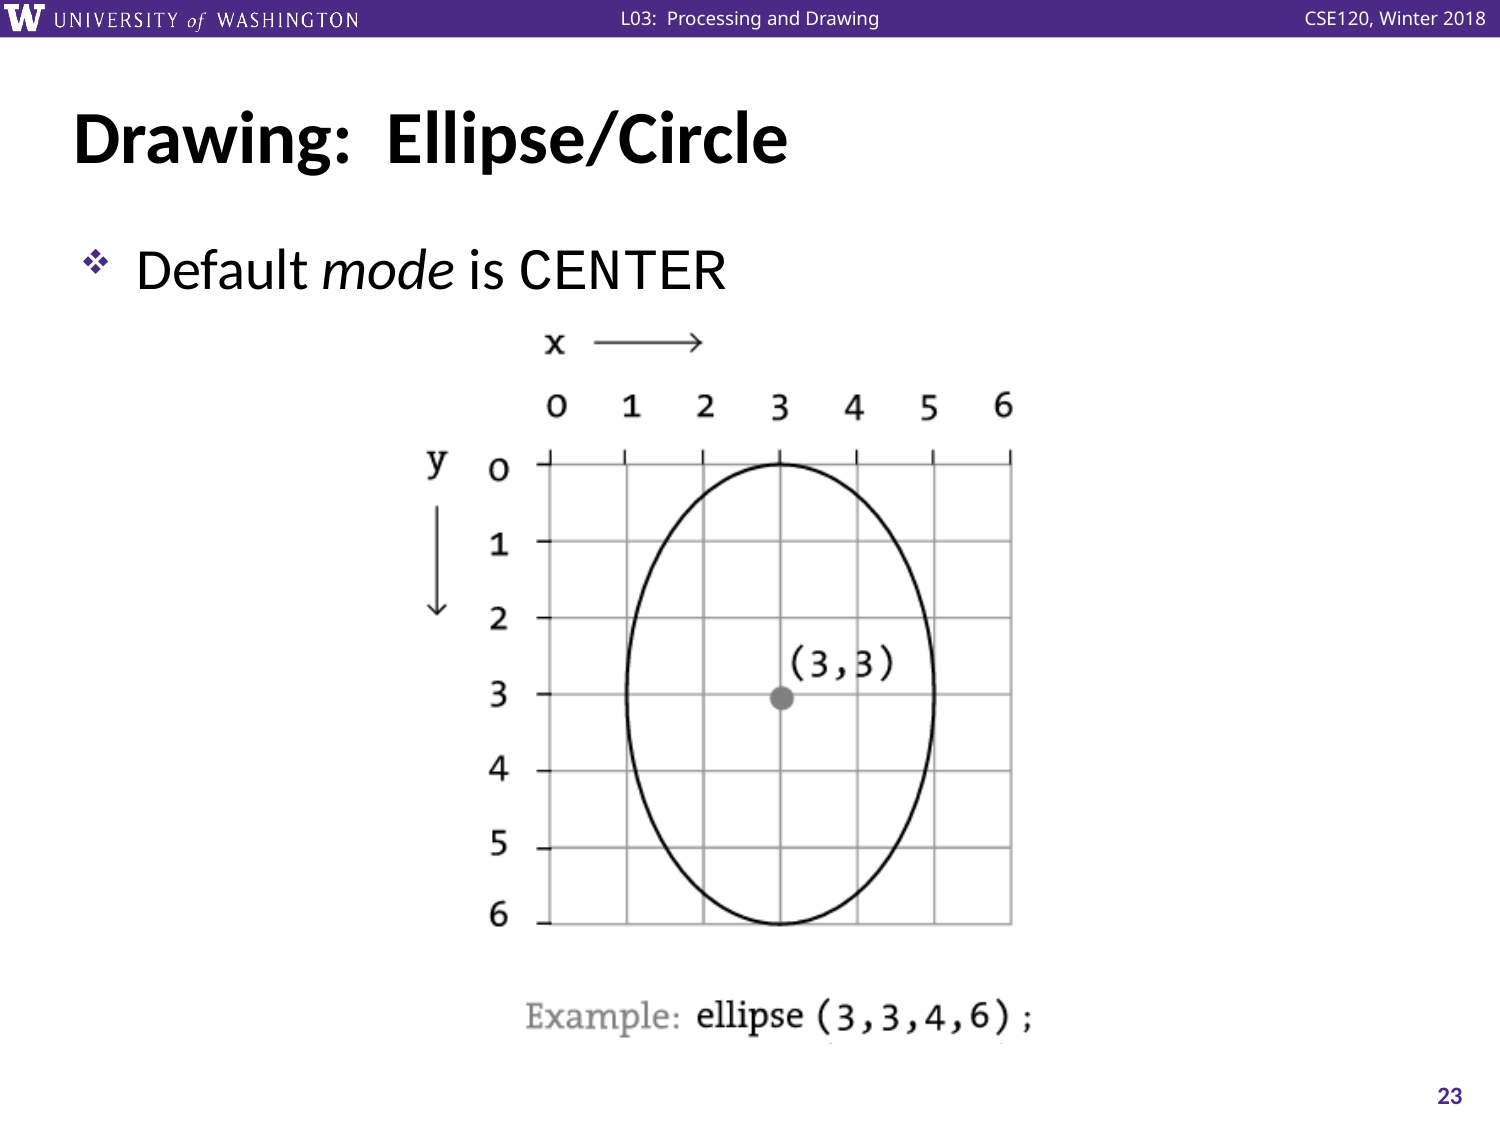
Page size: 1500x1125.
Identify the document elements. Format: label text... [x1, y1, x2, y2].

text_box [383, 299, 1116, 1045]
slide_number 23 [1400, 1065, 1500, 1125]
picture [4, 4, 358, 32]
list Default mode is CENTER [64, 223, 1438, 1040]
title Drawing: Ellipse/Circle [58, 71, 1438, 197]
